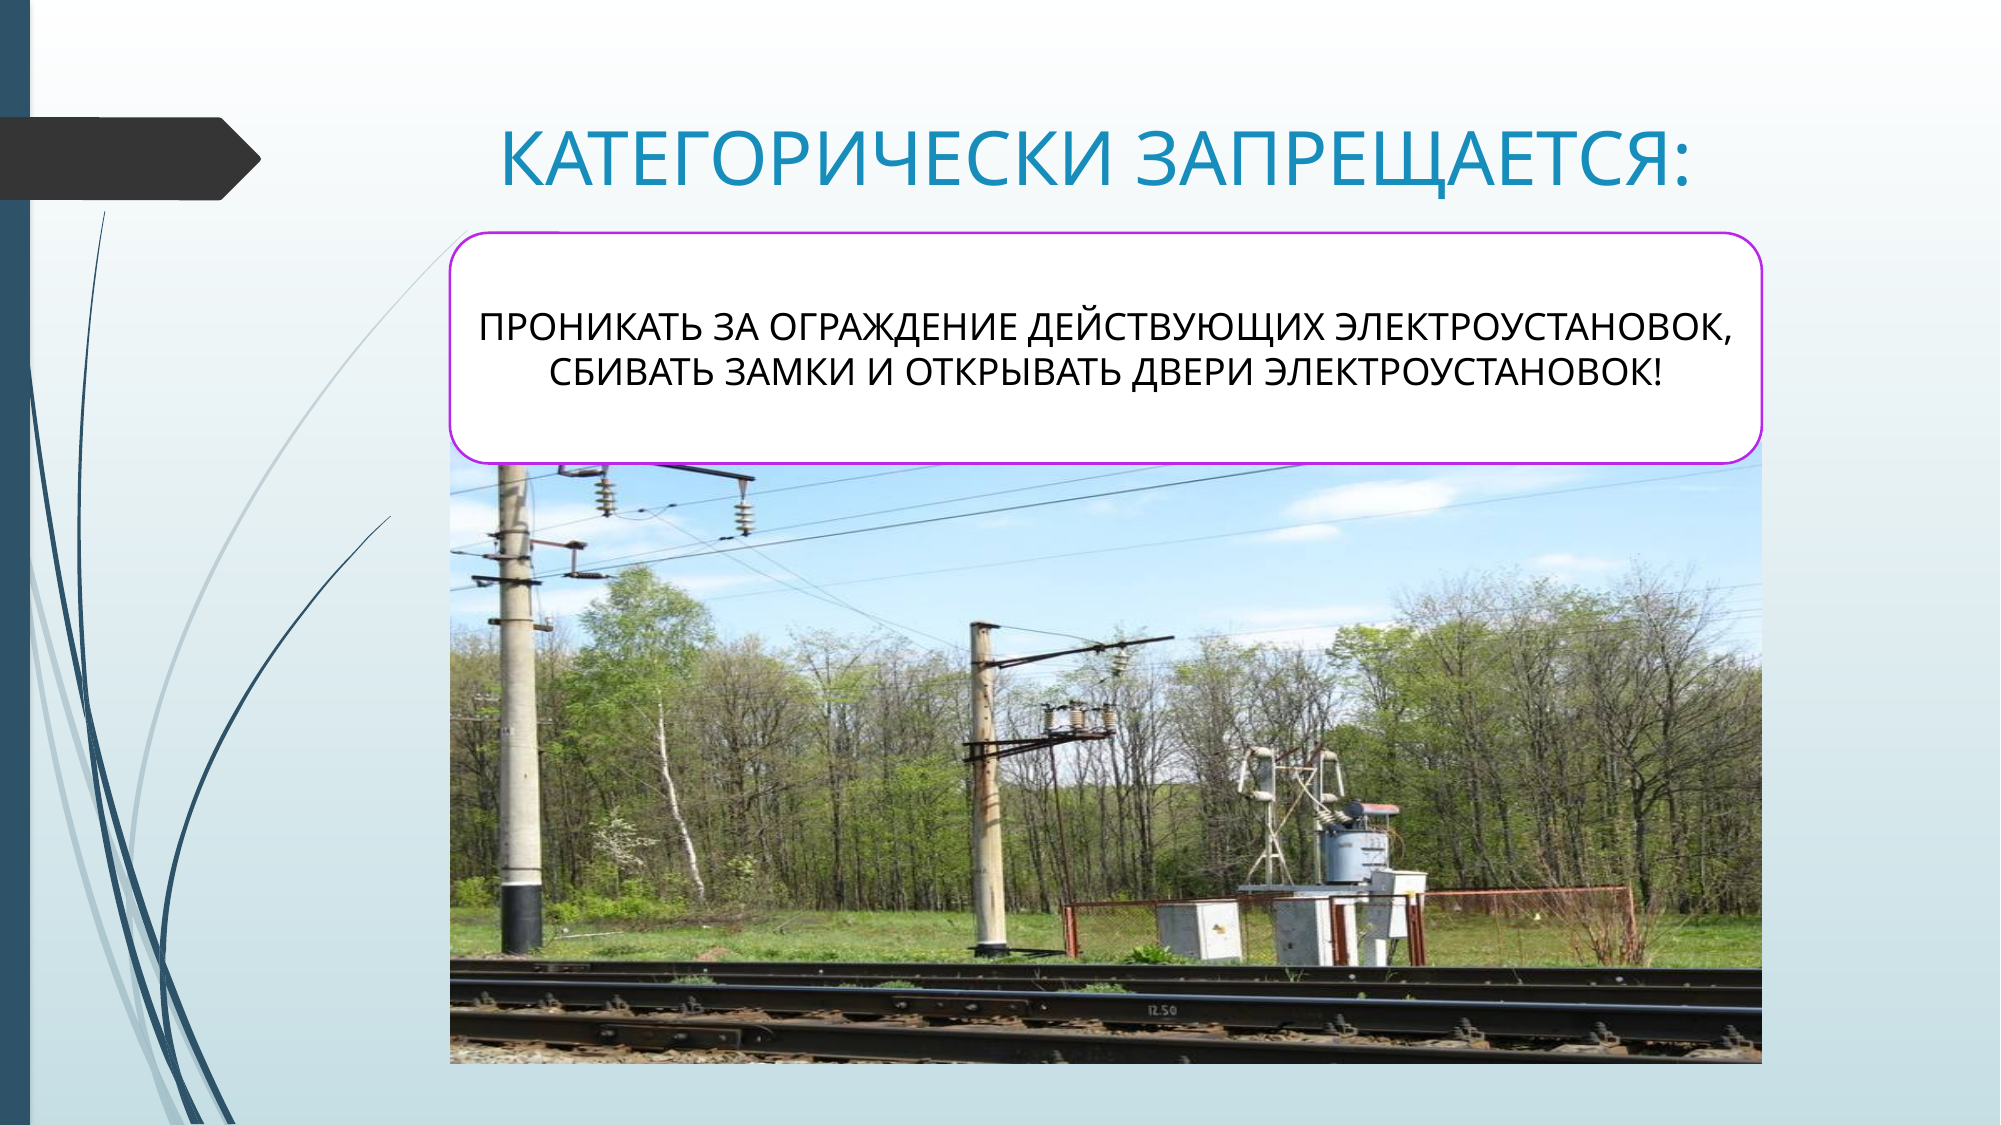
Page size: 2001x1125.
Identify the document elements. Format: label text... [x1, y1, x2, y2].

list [449, 442, 1763, 1064]
text_box ПРОНИКАТЬ ЗА ОГРАЖДЕНИЕ ДЕЙСТВУЮЩИХ ЭЛЕКТРОУСТАНОВОК, СБИВАТЬ ЗАМКИ И ОТКРЫВАТЬ ДВЕРИ ЭЛЕКТРОУСТАНОВОК! [448, 231, 1764, 442]
title КАТЕГОРИЧЕСКИ ЗАПРЕЩАЕТСЯ: [425, 102, 1888, 313]
